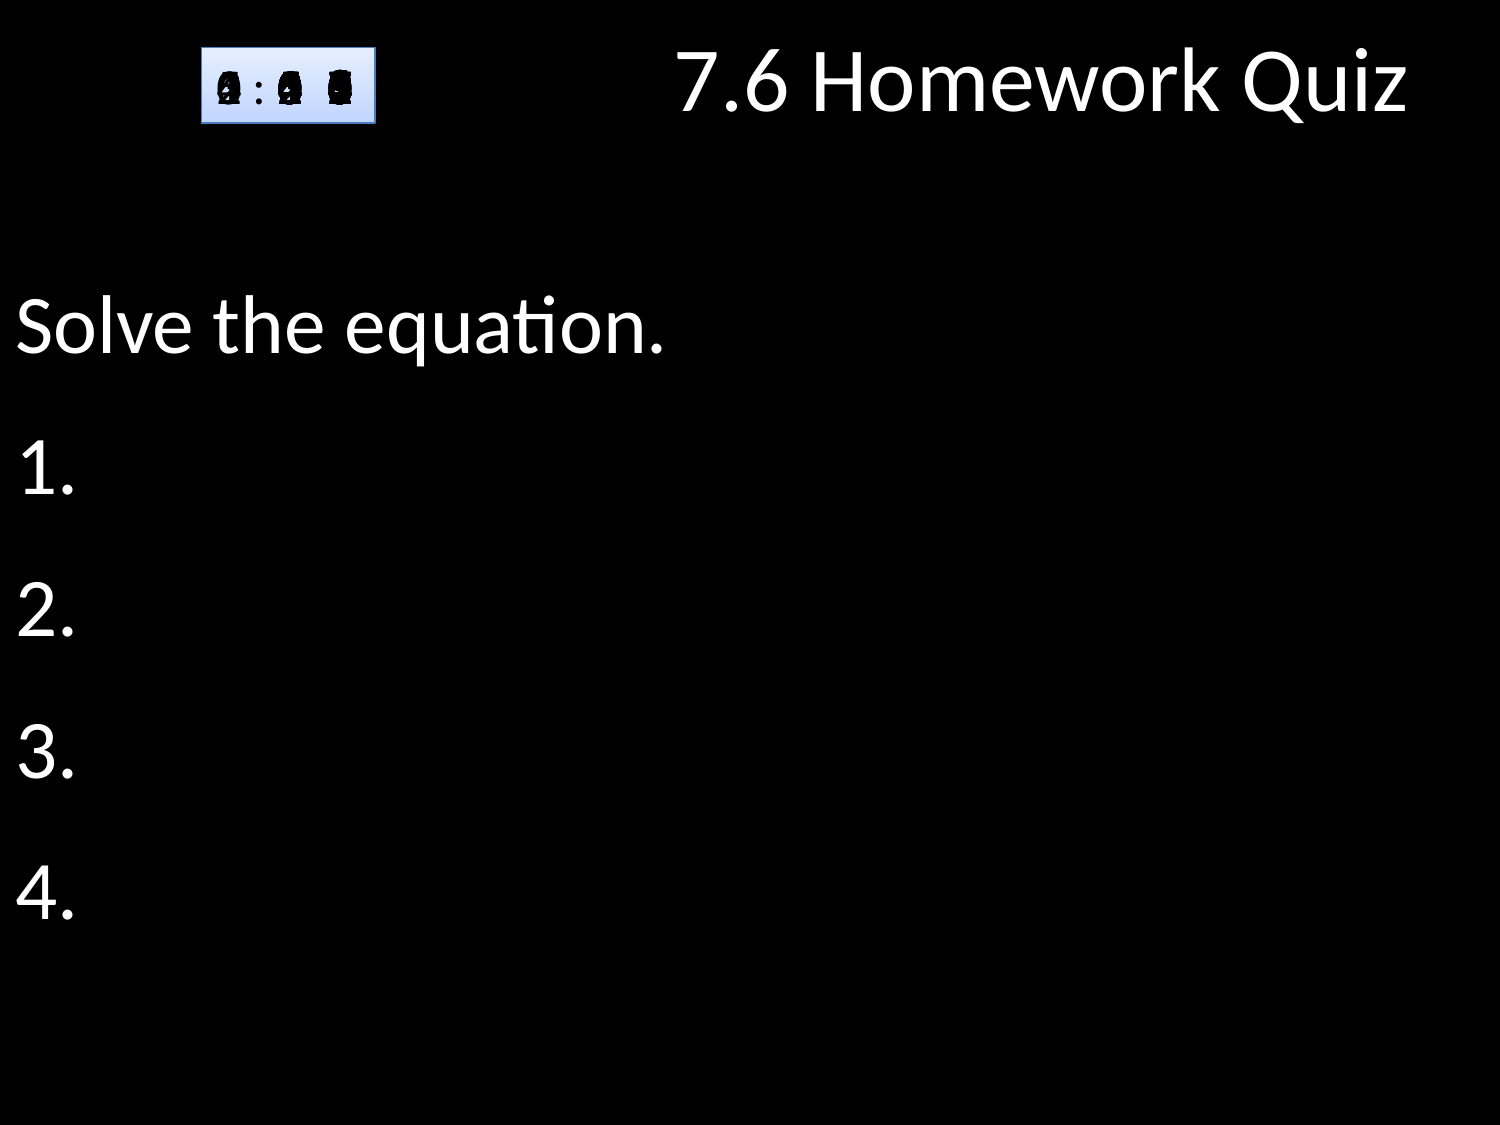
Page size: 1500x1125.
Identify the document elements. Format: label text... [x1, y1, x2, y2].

text_box [201, 47, 376, 124]
text_box 9 [312, 47, 363, 123]
text_box : [252, 47, 262, 123]
title 7.6 Homework Quiz [75, 0, 1425, 150]
text_box 0 [262, 47, 312, 123]
text_box 0 [201, 47, 252, 123]
